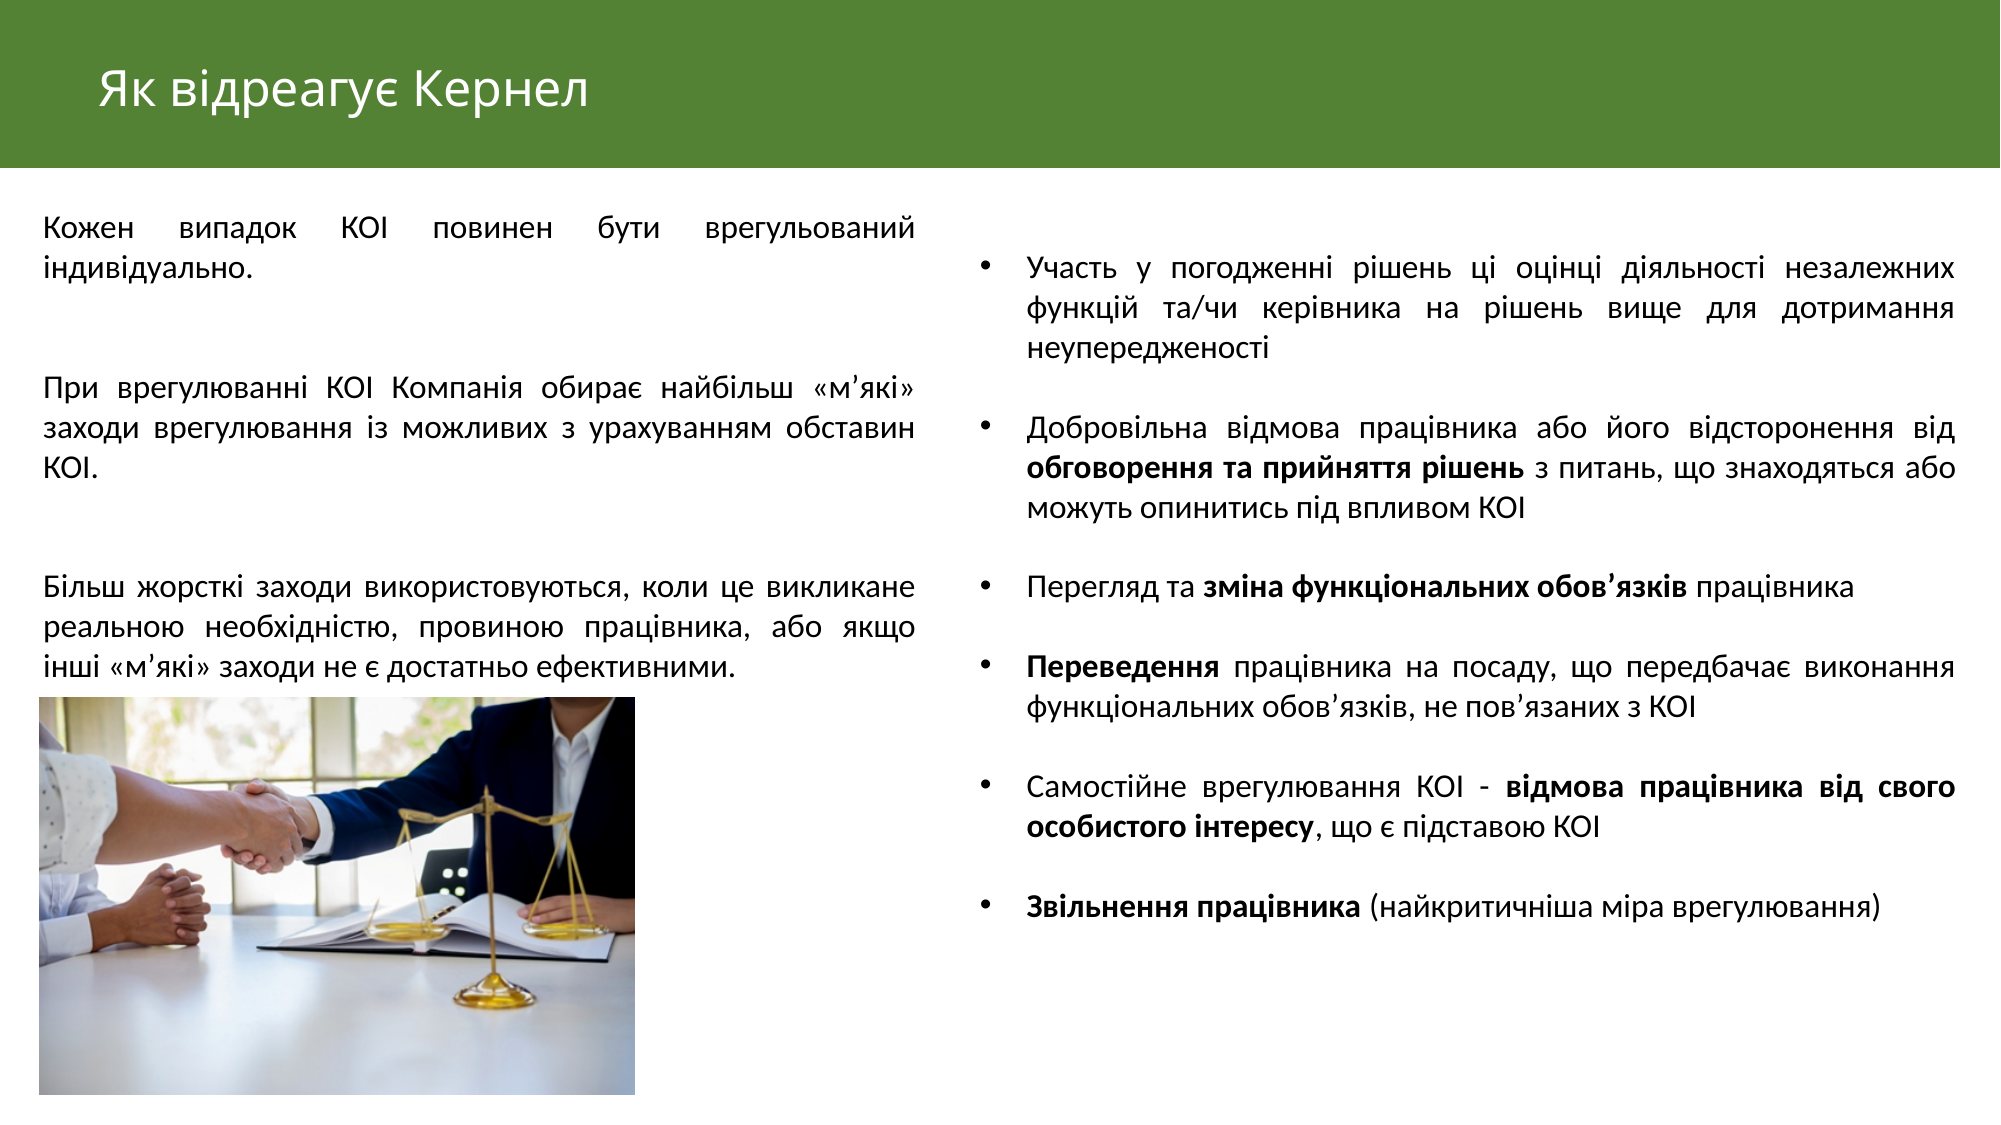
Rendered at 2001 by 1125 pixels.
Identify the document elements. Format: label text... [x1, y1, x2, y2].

text_box [0, 0, 2000, 168]
text_box Участь у погодженні рішень ці оцінці діяльності незалежних функцій та/чи керівника на рішень вище для дотримання неупередженості Добровільна відмова працівника або його відсторонення від обговорення та прийняття рішень з питань, що знаходяться або можуть опинитись під впливом КОІ Перегляд та зміна функціональних обов’язків працівника Переведення працівника на посаду, що передбачає виконання функціональних обов’язків, не пов’язаних з КОІ Самостійне врегулювання КОІ - відмова працівника від свого особистого інтересу, що є підставою КОІ Звільнення працівника (найкритичніша міра врегулювання) [965, 197, 1972, 932]
picture [39, 697, 635, 1095]
text_box Як відреагує Кернел [83, 49, 1908, 125]
text_box Кожен випадок КОІ повинен бути врегульований індивідуально. При врегулюванні КОІ Компанія обирає найбільш «м’які» заходи врегулювання із можливих з урахуванням обставин КОІ. Більш жорсткі заходи використовуються, коли це викликане реальною необхідністю, провиною працівника, або якщо інші «м’які» заходи не є достатньо ефективними. [28, 198, 932, 692]
